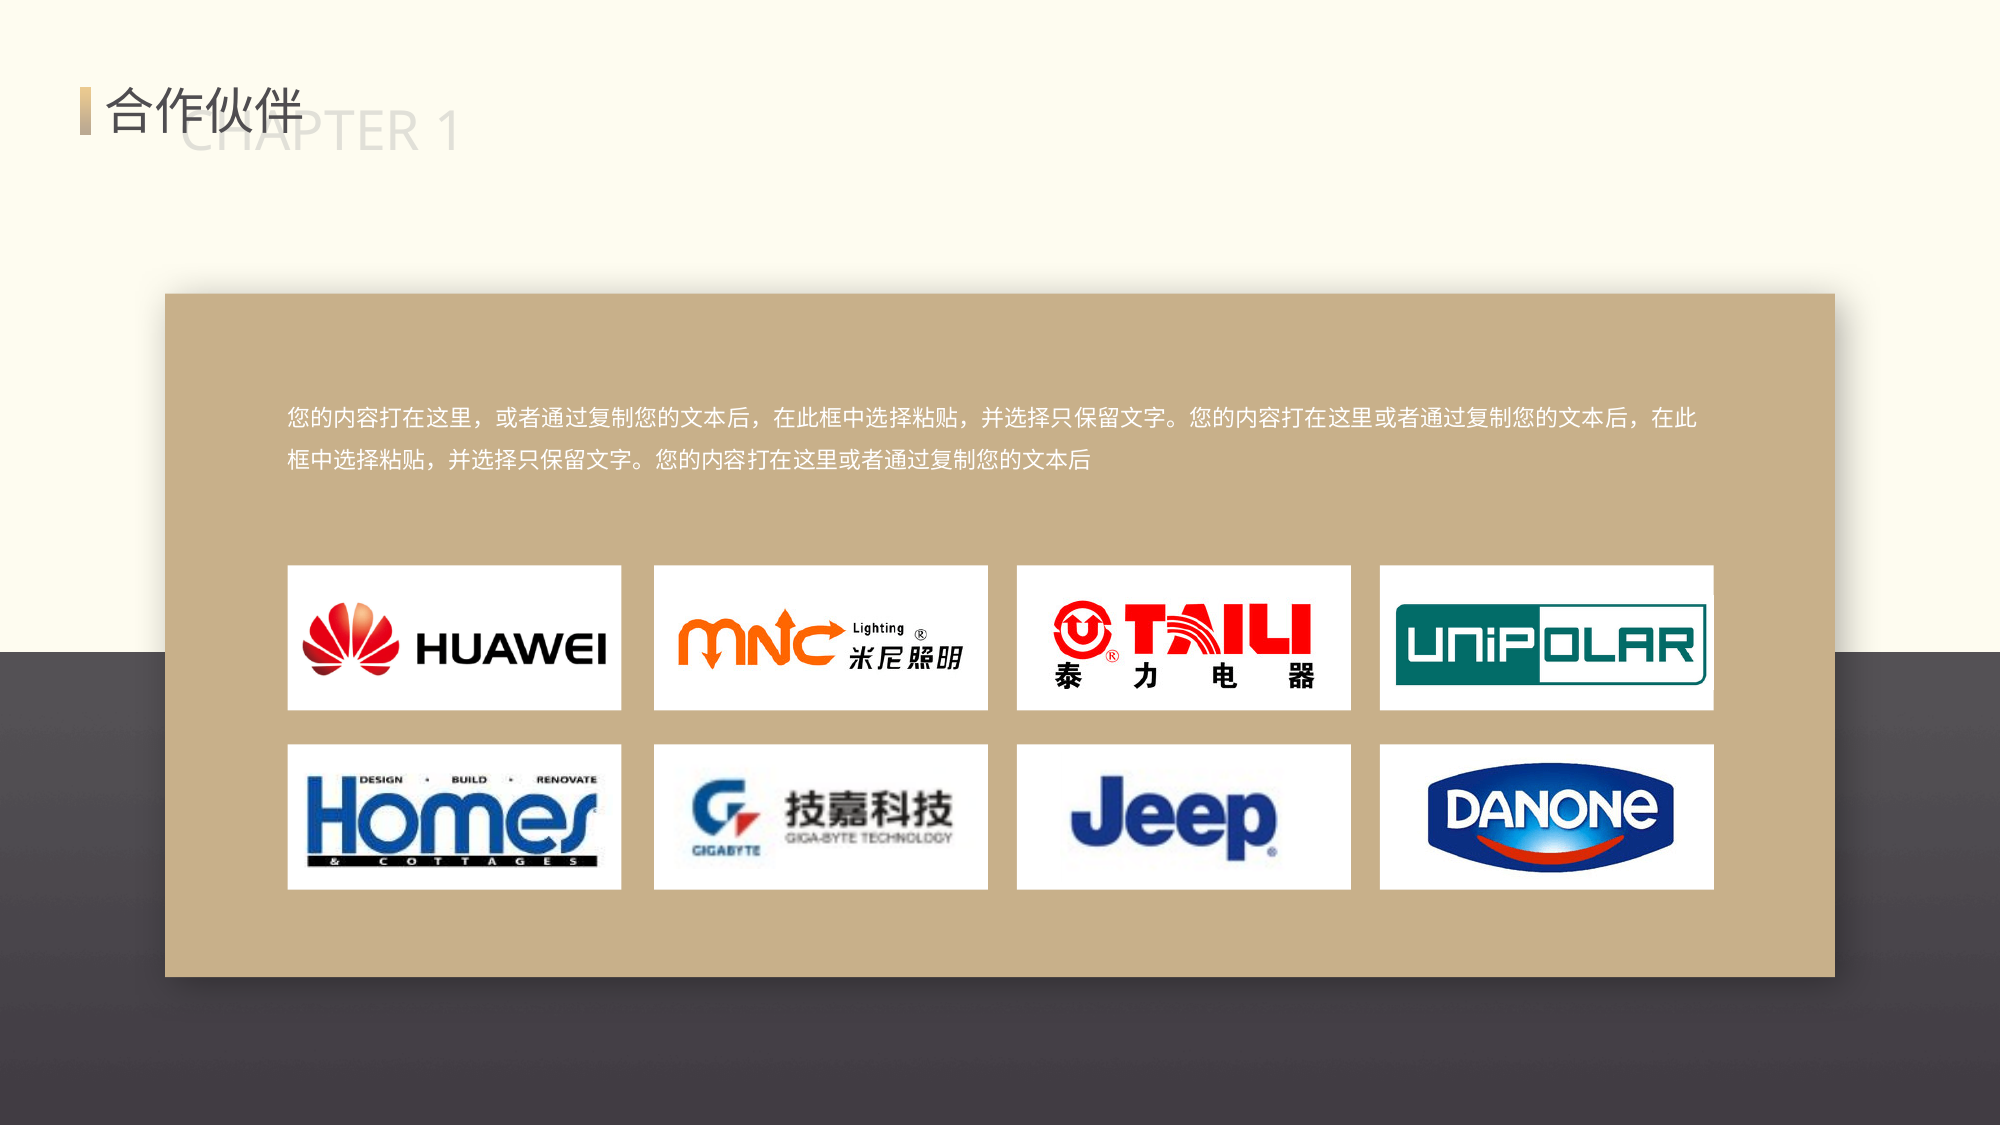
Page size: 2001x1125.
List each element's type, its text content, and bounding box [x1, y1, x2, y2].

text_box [1379, 744, 1715, 890]
text_box 您的内容打在这里，或者通过复制您的文本后，在此框中选择粘贴，并选择只保留文字。您的内容打在这里或者通过复制您的文本后，在此框中选择粘贴，并选择只保留文字。您的内容打在这里或者通过复制您的文本后 [272, 382, 1714, 502]
picture [80, 87, 91, 136]
text_box 合作伙伴 [89, 72, 320, 147]
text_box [1016, 744, 1352, 890]
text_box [653, 744, 989, 890]
text_box [163, 292, 1837, 651]
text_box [1379, 565, 1714, 711]
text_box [1016, 565, 1352, 711]
text_box CHAPTER 1 [164, 87, 482, 170]
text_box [287, 565, 622, 711]
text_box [653, 565, 989, 711]
picture [0, 651, 2000, 1125]
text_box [287, 744, 622, 890]
